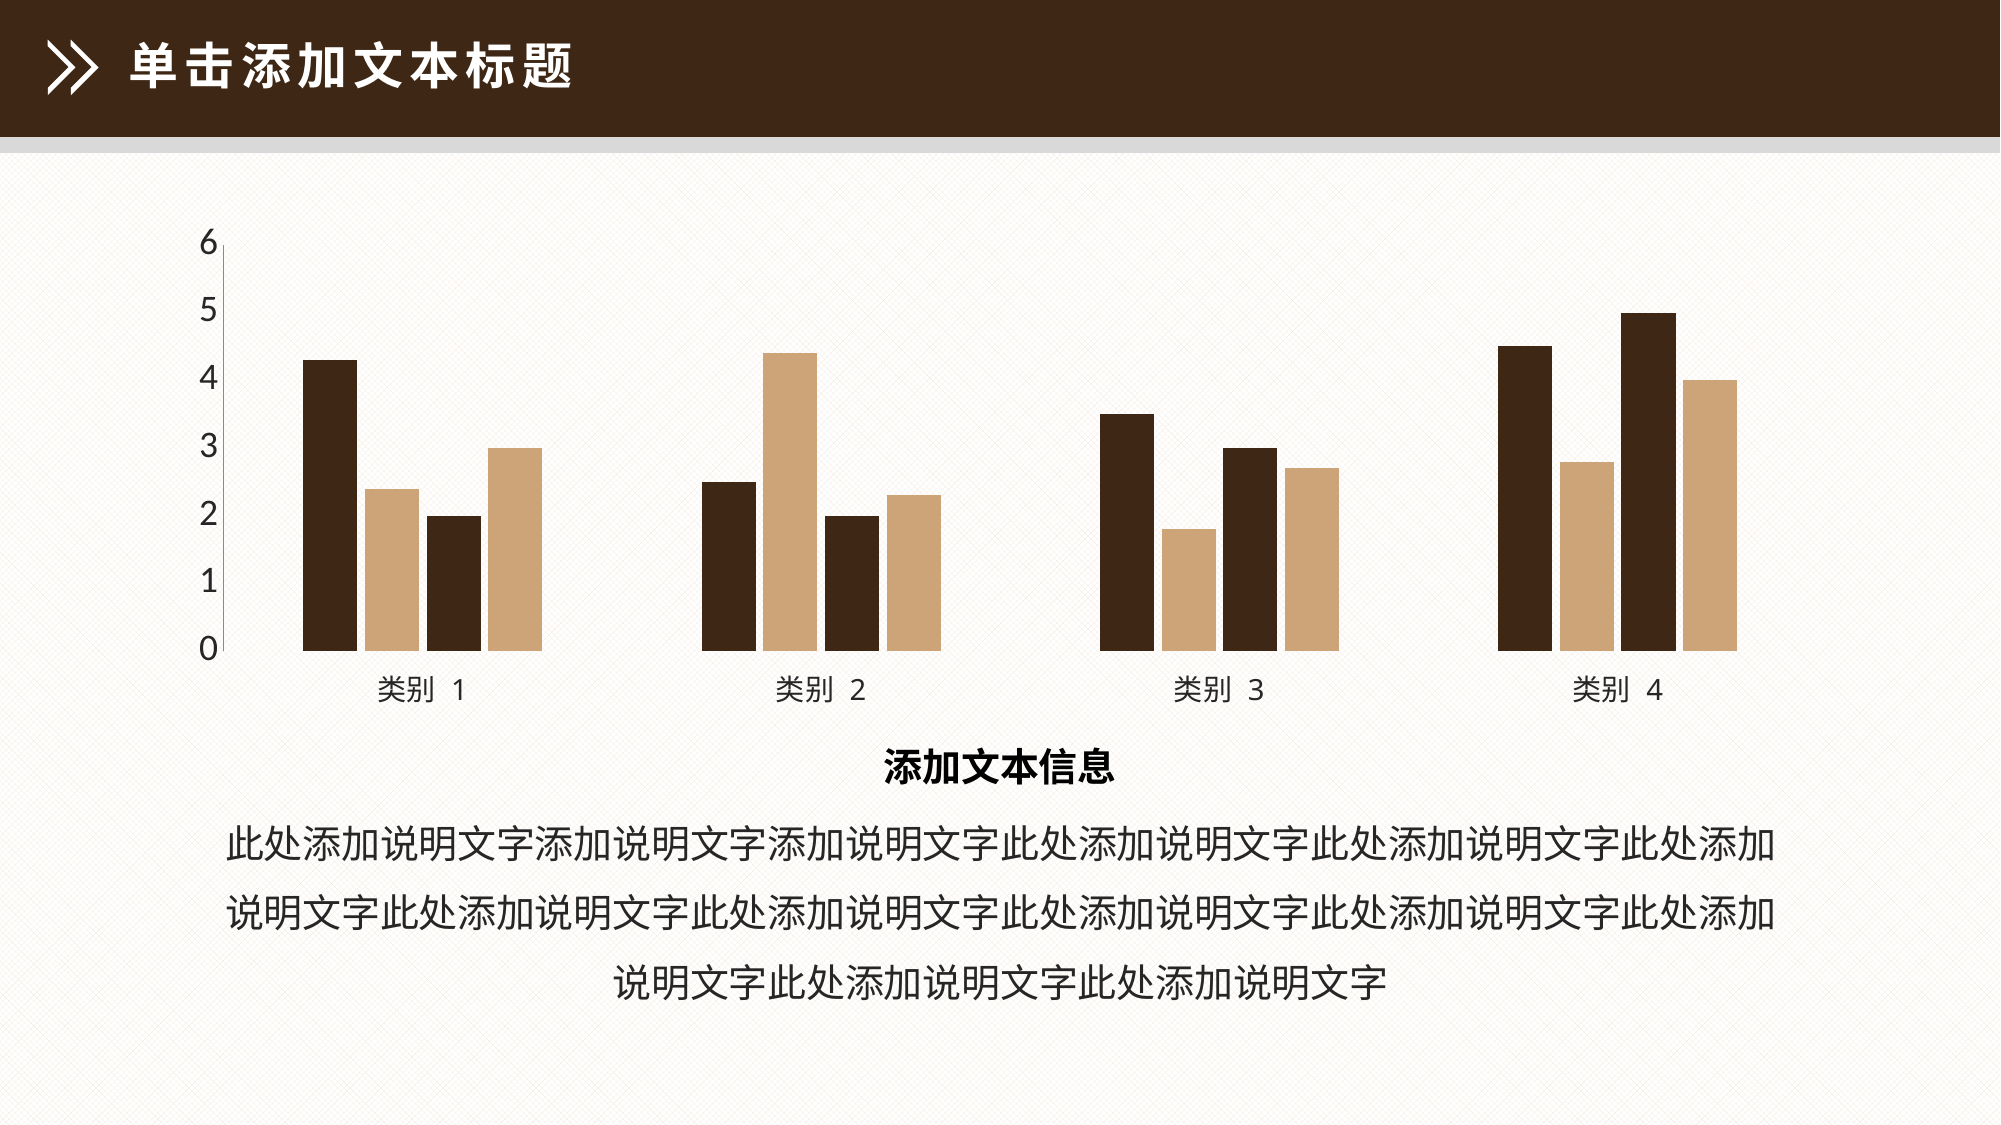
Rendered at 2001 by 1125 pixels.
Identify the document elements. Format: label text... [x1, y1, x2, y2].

chart [165, 215, 1851, 720]
text_box [0, 0, 2000, 136]
text_box [0, 136, 2000, 154]
text_box 单击添加文本标题 [113, 26, 588, 102]
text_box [28, 47, 91, 88]
text_box 添加文本信息 此处添加说明文字添加说明文字添加说明文字此处添加说明文字此处添加说明文字此处添加说明文字此处添加说明文字此处添加说明文字此处添加说明文字此处添加说明文字此处添加说明文字此处添加说明文字此处添加说明文字 [196, 735, 1804, 1004]
